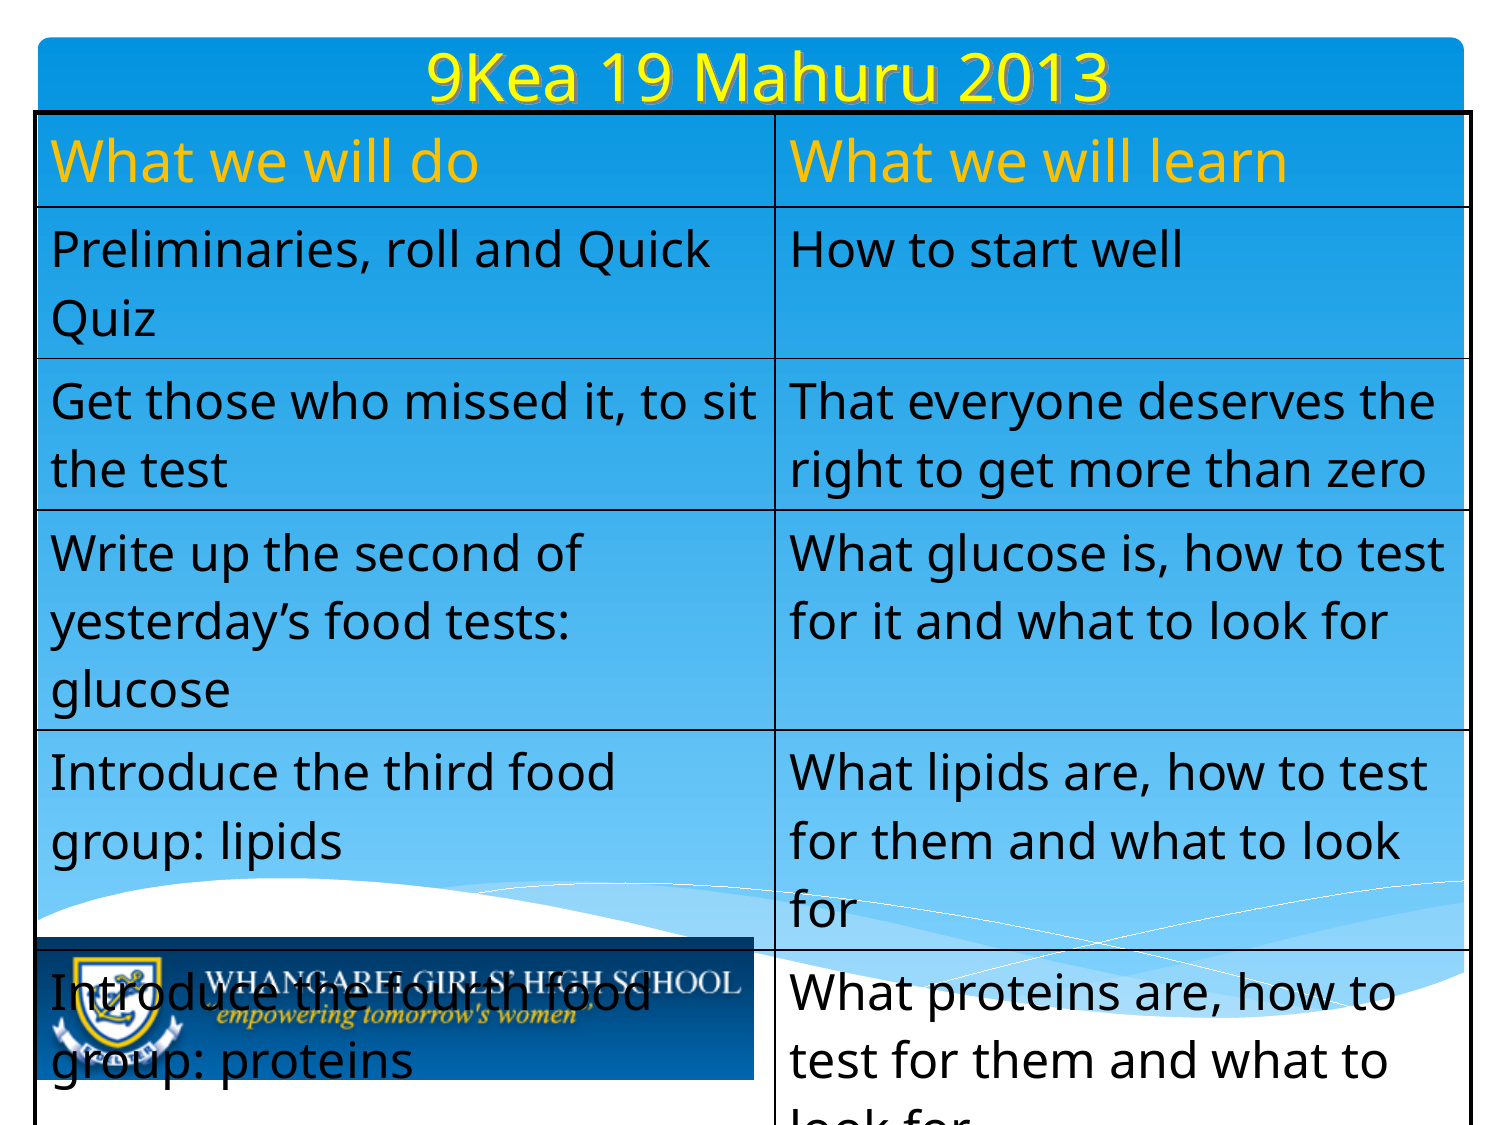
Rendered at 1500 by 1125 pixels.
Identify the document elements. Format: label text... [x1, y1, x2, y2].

table_cell That everyone deserves the right to get more than zero [776, 359, 1469, 509]
table_cell Get those who missed it, to sit the test [37, 359, 774, 509]
table_cell Write up the second of yesterday’s food tests: glucose [37, 511, 774, 729]
table_cell What proteins are, how to test for them and what to look for [776, 951, 1469, 1125]
picture [37, 937, 754, 1080]
text_box 9Kea 19 Mahuru 2013 [162, 24, 1375, 110]
table_cell How to start well [776, 208, 1469, 358]
table_cell What lipids are, how to test for them and what to look for [776, 731, 1469, 949]
table_header What we will learn [776, 115, 1469, 206]
table_cell What glucose is, how to test for it and what to look for [776, 511, 1469, 729]
table_cell Introduce the fourth food group: proteins [37, 951, 774, 1125]
table_cell Preliminaries, roll and Quick Quiz [37, 208, 774, 358]
table_header What we will do [37, 115, 774, 206]
table_cell Introduce the third food group: lipids [37, 731, 774, 949]
